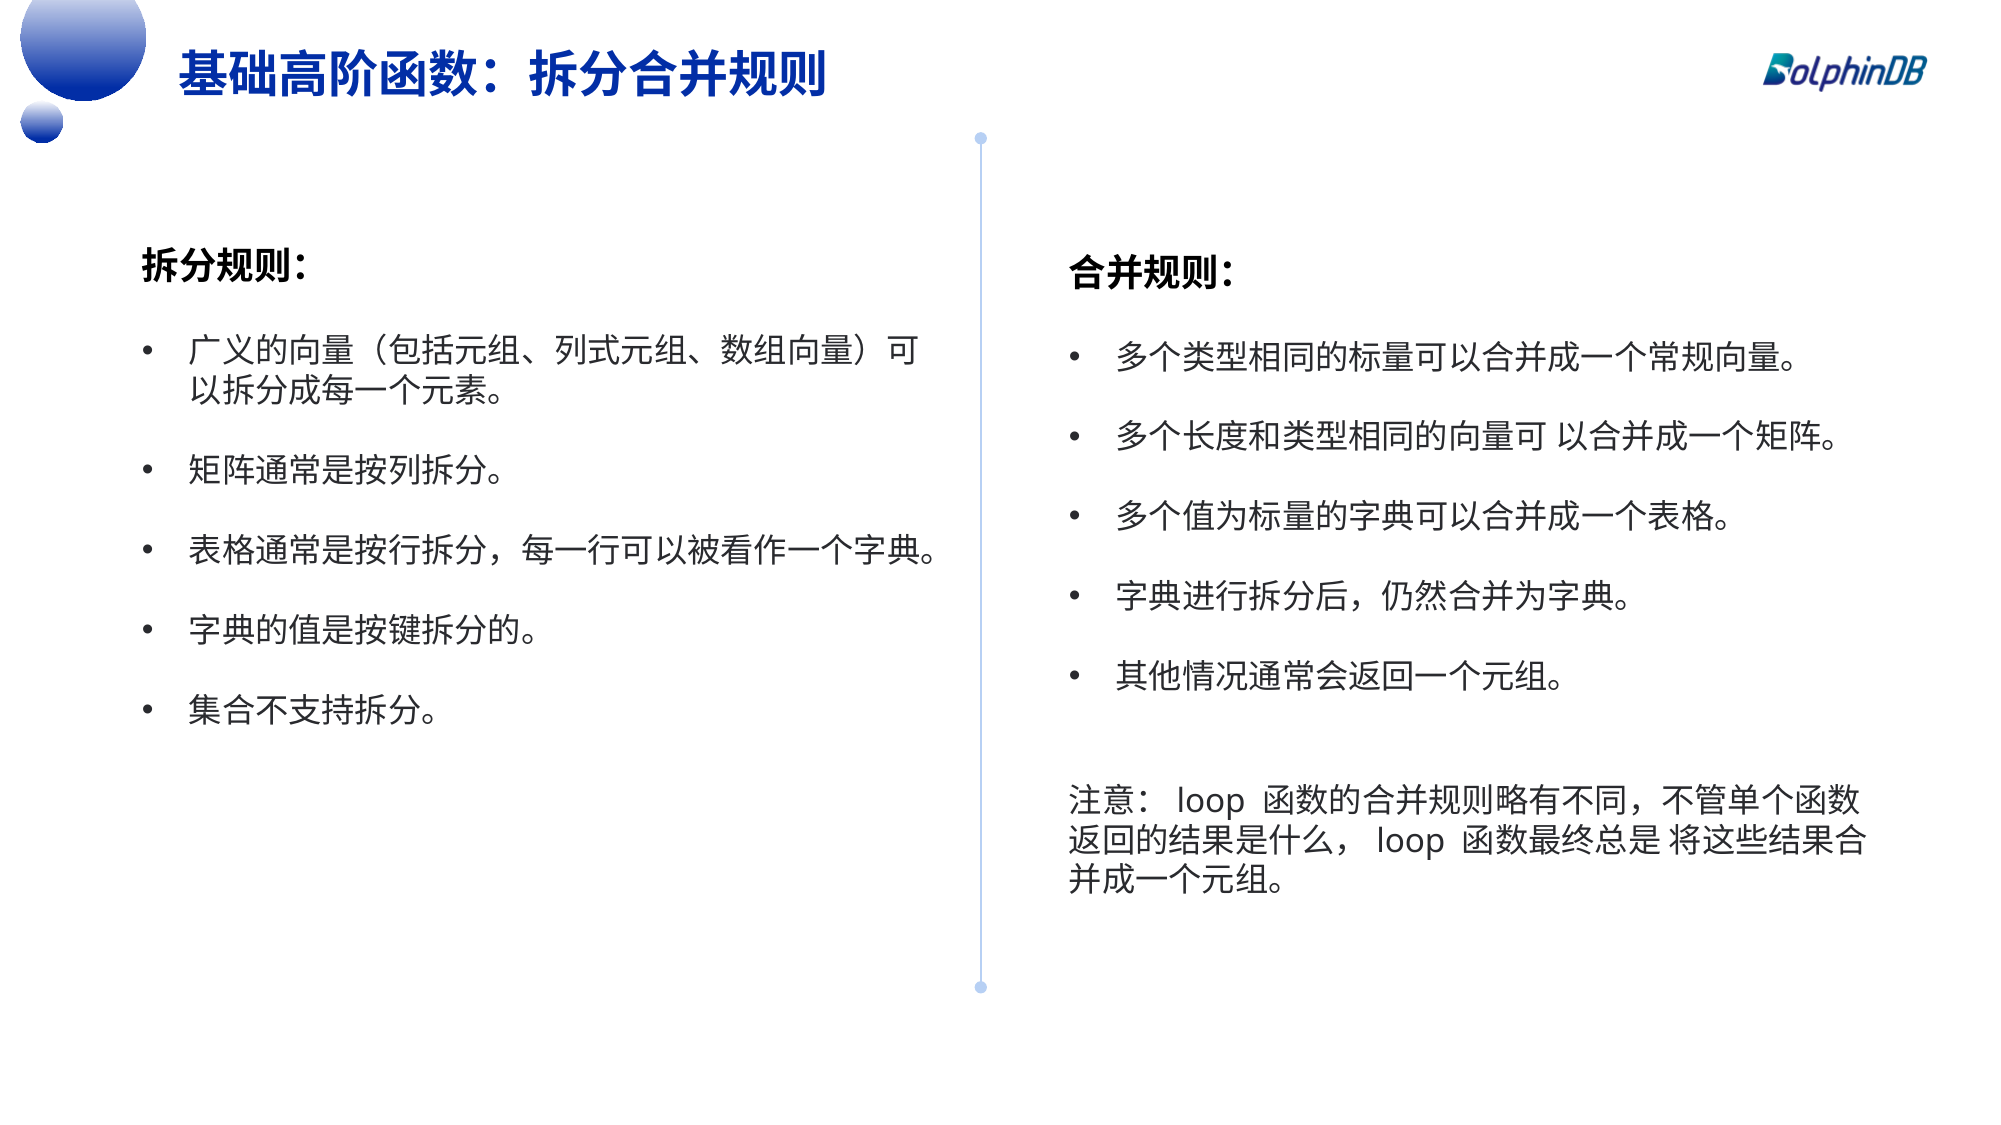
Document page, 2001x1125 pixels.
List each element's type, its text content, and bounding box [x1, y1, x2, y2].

text_box 注意：loop 函数的合并规则略有不同，不管单个函数返回的结果是什么，loop 函数最终总是 将这些结果合并成一个元组。 [1054, 771, 1888, 906]
text_box [19, 99, 64, 144]
picture [1755, 47, 1929, 93]
text_box 多个类型相同的标量可以合并成一个常规向量。 多个长度和类型相同的向量可 以合并成一个矩阵。 多个值为标量的字典可以合并成一个表格。 字典进行拆分后，仍然合并为字典。 其他情况通常会返回一个元组。 [1054, 328, 1882, 703]
text_box 基础高阶函数：拆分合并规则 [163, 35, 1545, 110]
text_box 拆分规则： [127, 235, 794, 295]
text_box [19, 0, 147, 102]
text_box 广义的向量（包括元组、列式元组、数组向量）可以拆分成每一个元素。 矩阵通常是按列拆分。 表格通常是按行拆分，每一行可以被看作一个字典。 字典的值是按键拆分的。 集合不支持拆分。 [127, 322, 952, 816]
text_box 合并规则： [1054, 241, 1721, 302]
